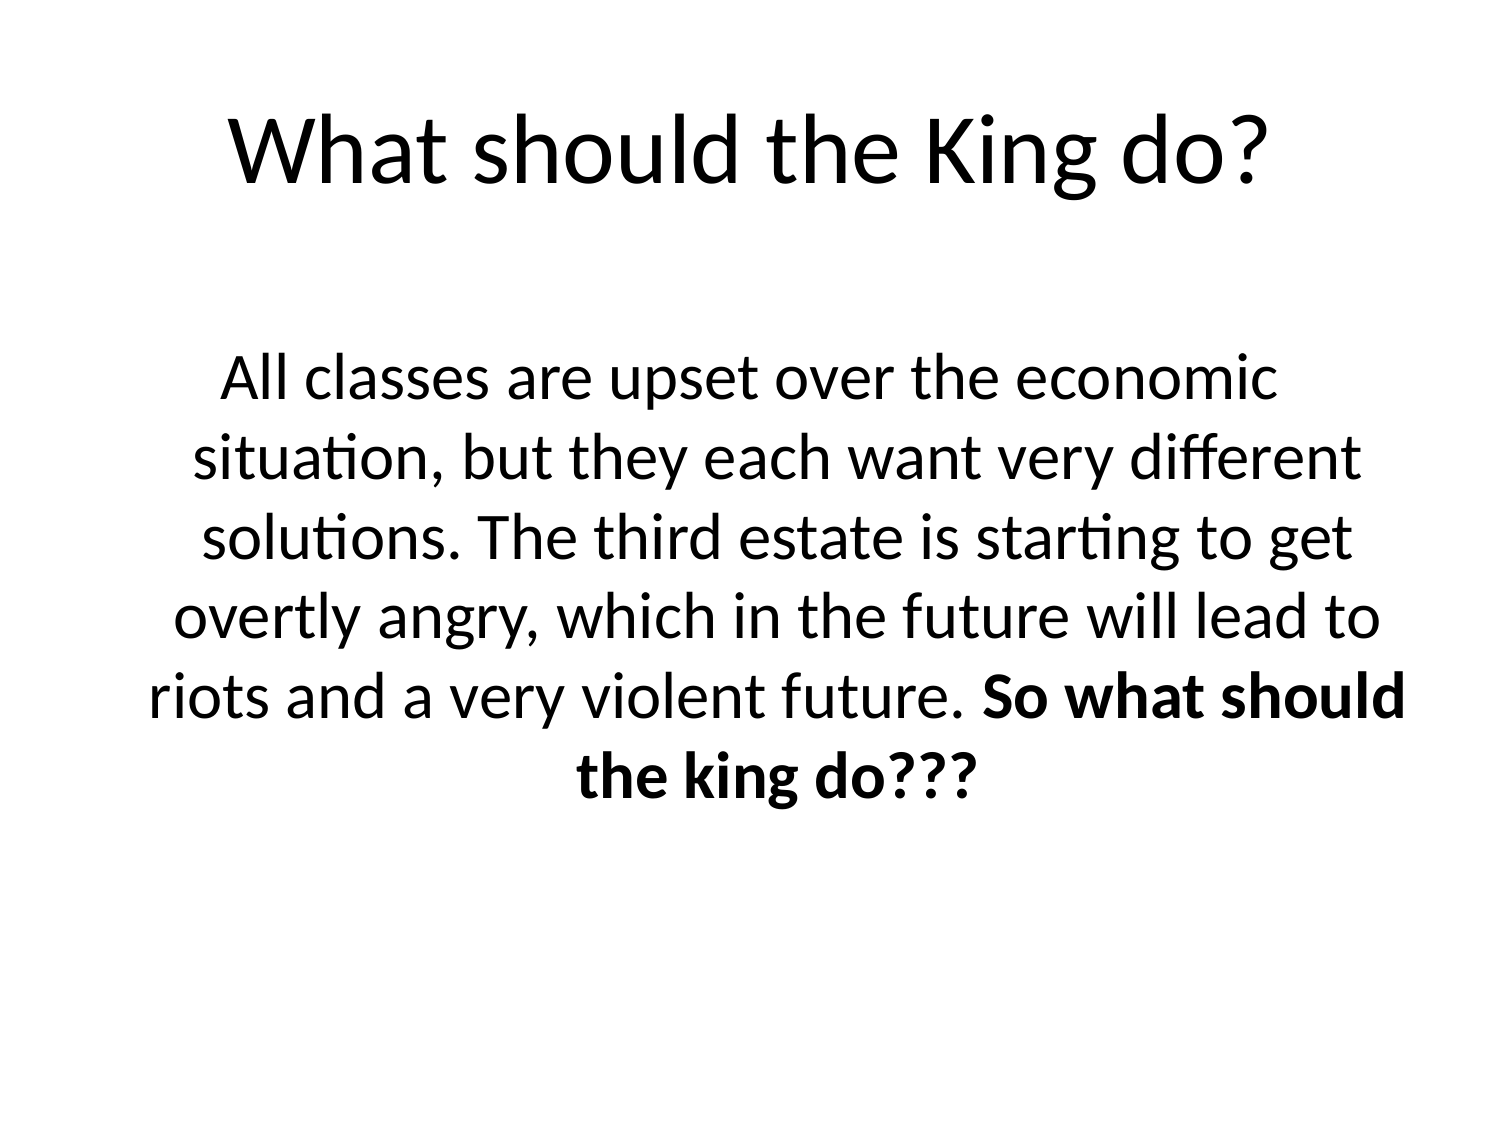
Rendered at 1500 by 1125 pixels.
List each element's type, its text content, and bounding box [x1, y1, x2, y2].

list All classes are upset over the economic situation, but they each want very different solutions. The third estate is starting to get overtly angry, which in the future will lead to riots and a very violent future. So what should the king do??? [75, 324, 1425, 1030]
title What should the King do? [75, 50, 1425, 238]
